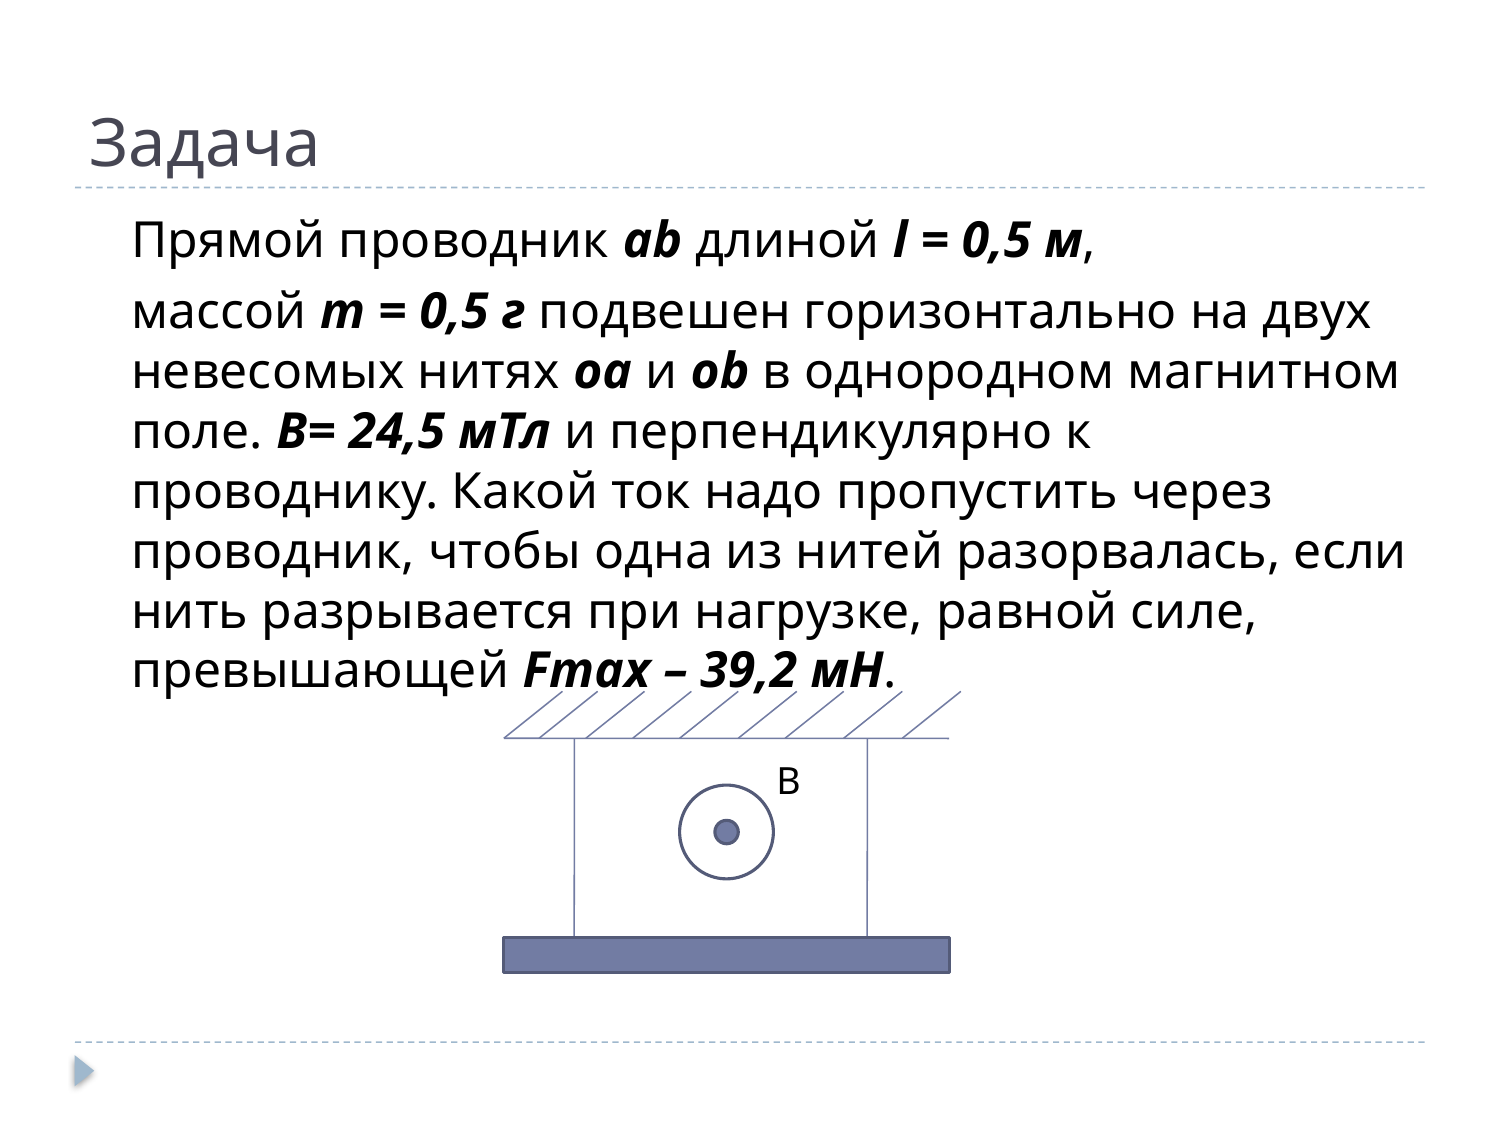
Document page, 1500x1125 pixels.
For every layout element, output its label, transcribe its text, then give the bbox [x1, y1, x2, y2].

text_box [503, 691, 962, 973]
title Задача [75, 24, 1425, 188]
list Прямой проводник ab длиной l = 0,5 м, массой m = 0,5 г подвешен горизонтально на двух невесомых нитях oa и оb в однородном магнитном поле. В= 24,5 мТл и перпендикулярно к проводнику. Какой ток надо пропустить через проводник, чтобы одна из нитей разорвалась, если нить разрывается при нагрузке, равной силе, превышающей Fmax – 39,2 мН. [75, 200, 1425, 715]
